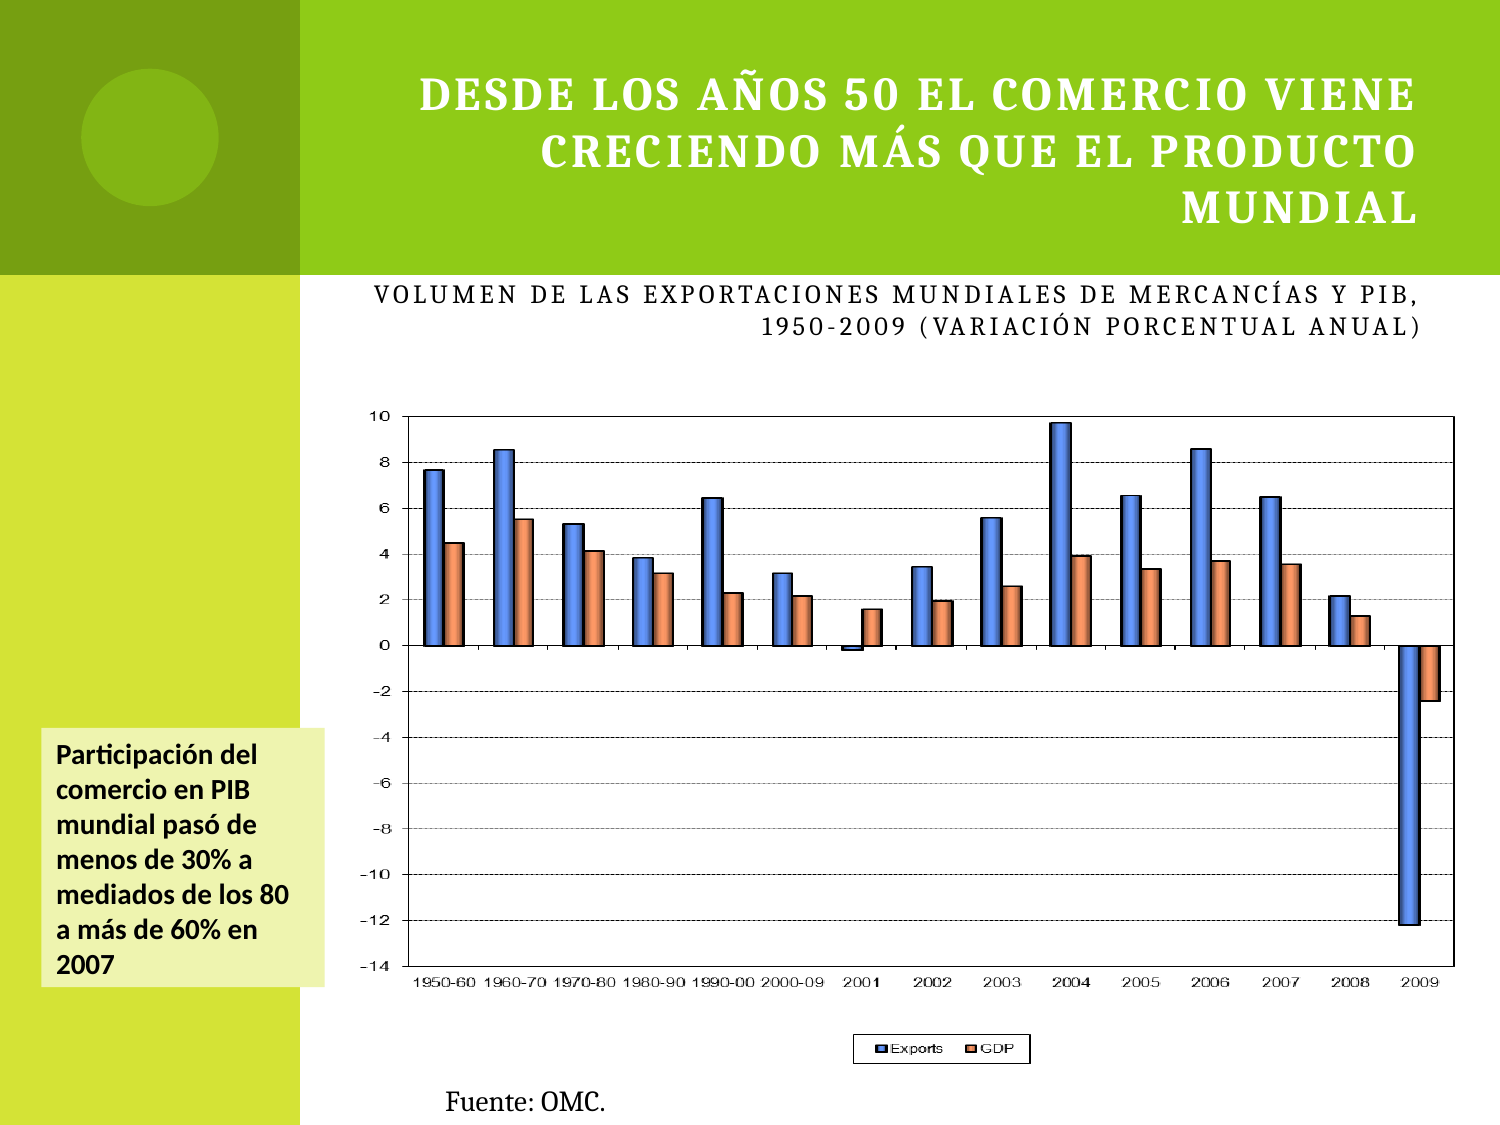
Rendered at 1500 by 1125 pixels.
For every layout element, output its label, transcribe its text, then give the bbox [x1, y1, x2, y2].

picture [348, 396, 1483, 1072]
title Desde los años 50 el comercio viene creciendo más que el producto mundial Volumen de las exportaciones mundiales de mercancías y PIB, 1950-2009 (variación porcentual anual) [277, 54, 1436, 349]
text_box Fuente: OMC. [371, 1080, 680, 1125]
text_box Participación del comercio en PIB mundial pasó de menos de 30% a mediados de los 80 a más de 60% en 2007 [41, 727, 325, 988]
